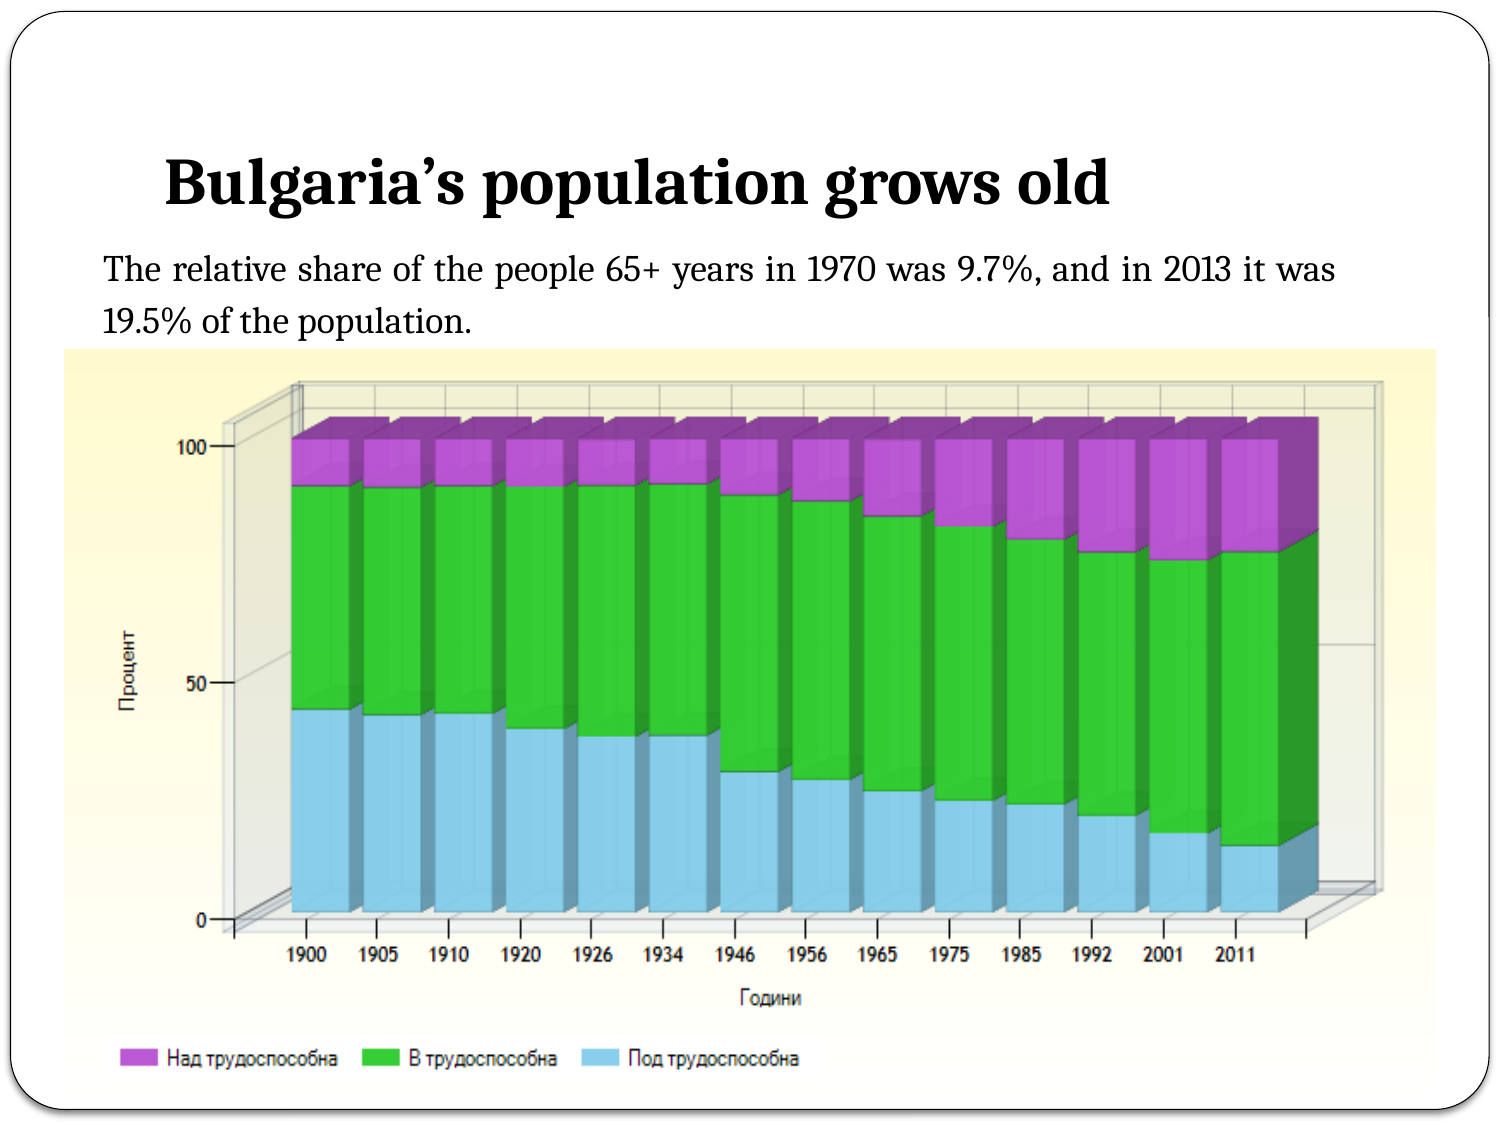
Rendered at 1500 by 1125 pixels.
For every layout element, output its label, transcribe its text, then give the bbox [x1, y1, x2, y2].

title Bulgaria’s population grows old [150, 45, 1425, 233]
text_box The relative share of the people 65+ years in 1970 was 9.7%, and in 2013 it was 19.5% of the population. [88, 229, 1353, 348]
picture [64, 349, 1436, 1107]
